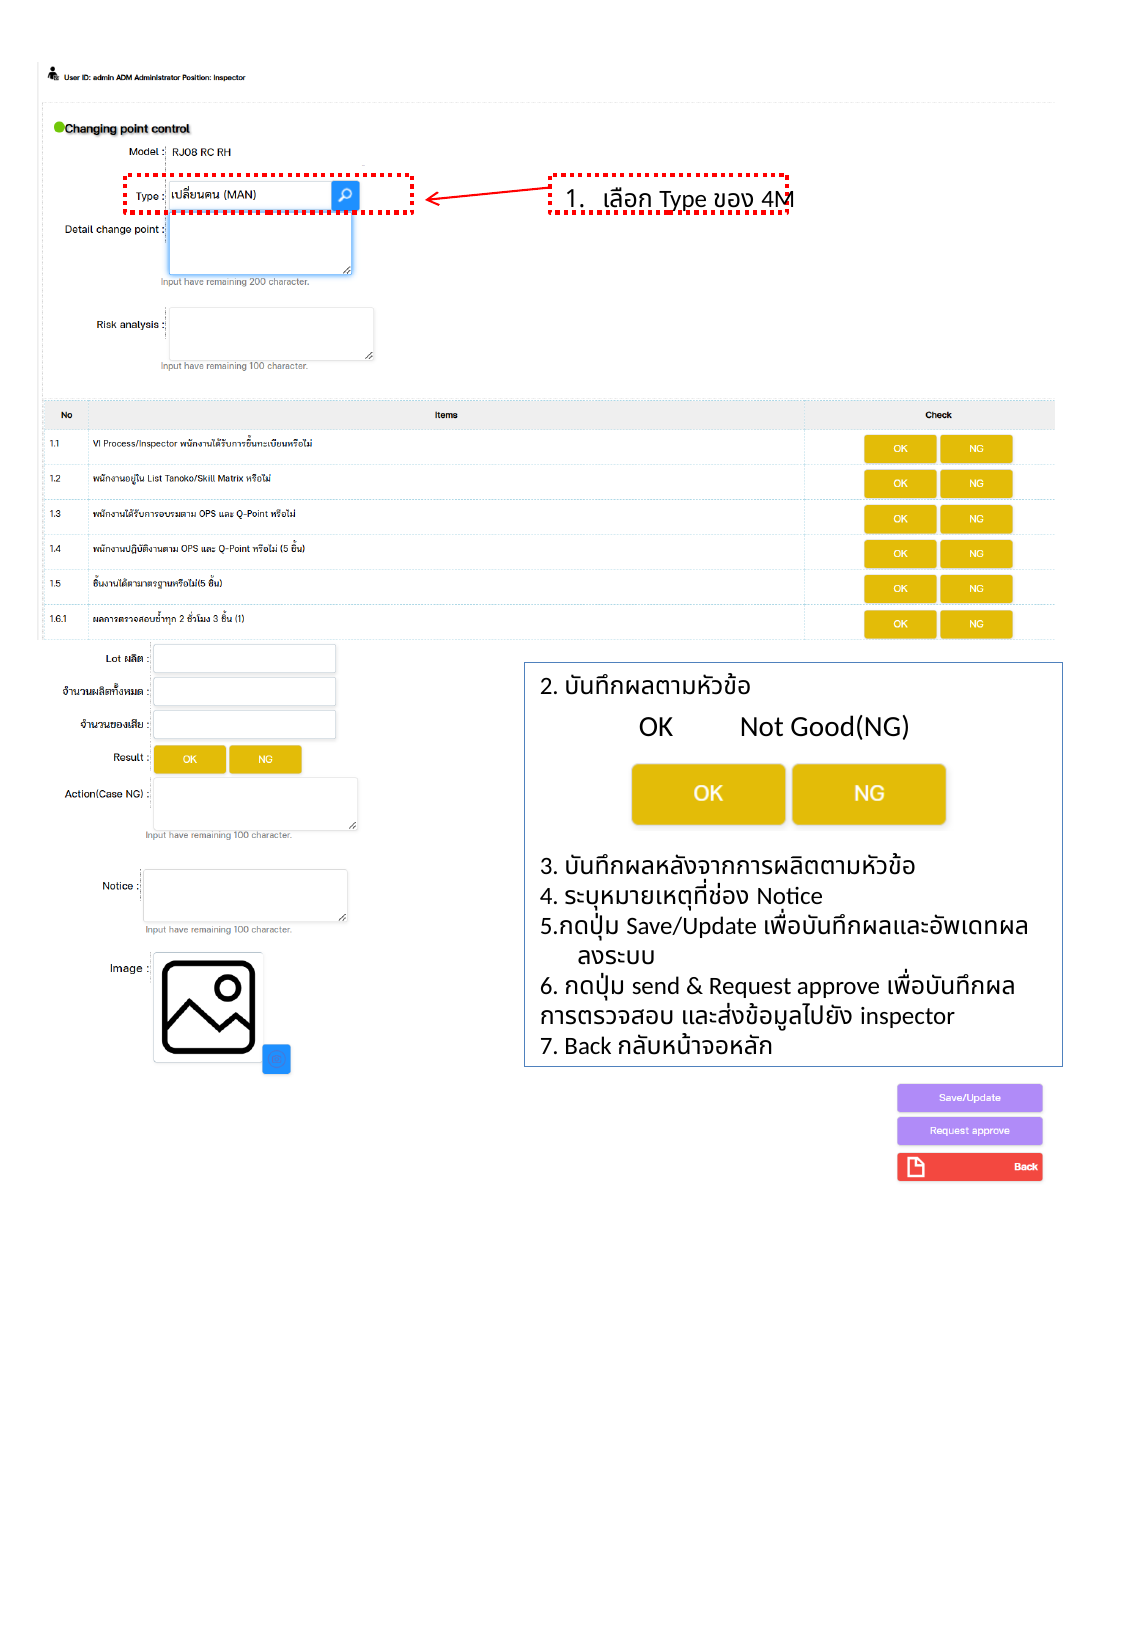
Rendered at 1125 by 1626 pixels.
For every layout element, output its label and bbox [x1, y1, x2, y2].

picture [37, 62, 1055, 1185]
text_box [424, 187, 551, 201]
text_box [1054, 662, 1063, 1067]
